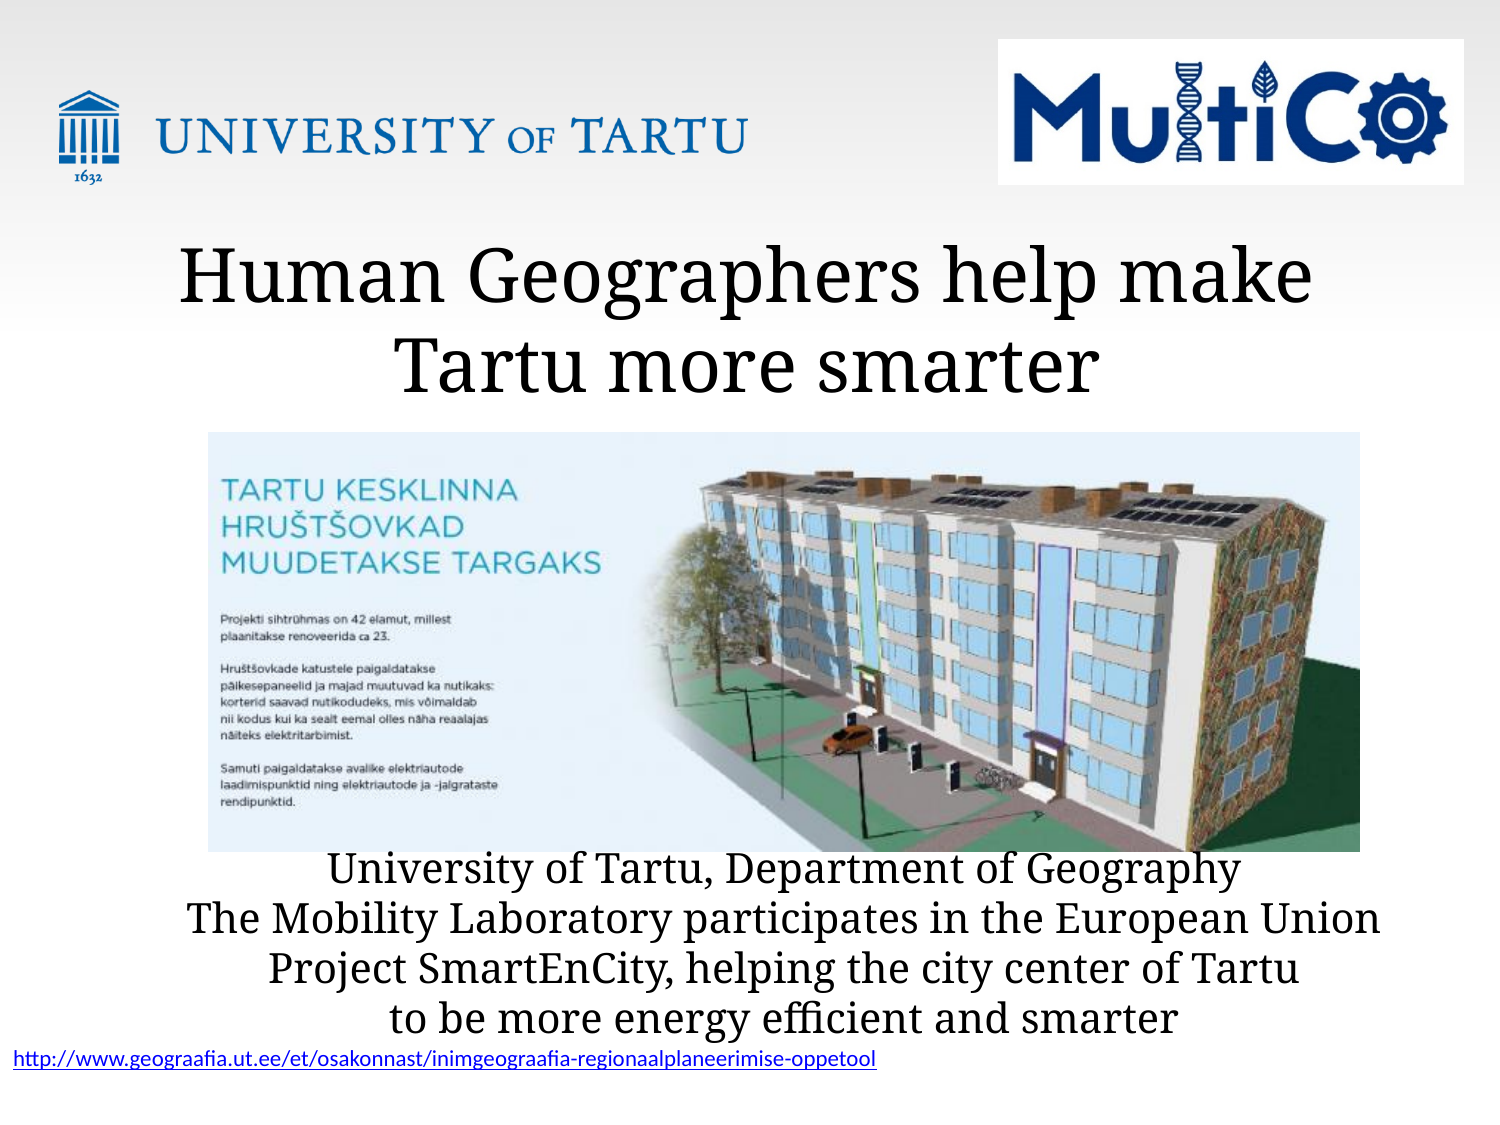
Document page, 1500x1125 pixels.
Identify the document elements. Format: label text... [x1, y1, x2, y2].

text_box http://www.geograafia.ut.ee/et/osakonnast/inimgeograafia-regionaalplaneerimise-oppetool [0, 1036, 1094, 1124]
picture [208, 432, 1360, 852]
picture [58, 90, 748, 186]
text_box Human Geographers help make Tartu more smarter [144, 219, 1350, 415]
picture [997, 39, 1464, 186]
text_box University of Tartu, Department of Geography The Mobility Laboratory participates in the European Union Project SmartEnCity, helping the city center of Tartu to be more energy efficient and smarter [144, 834, 1424, 1049]
